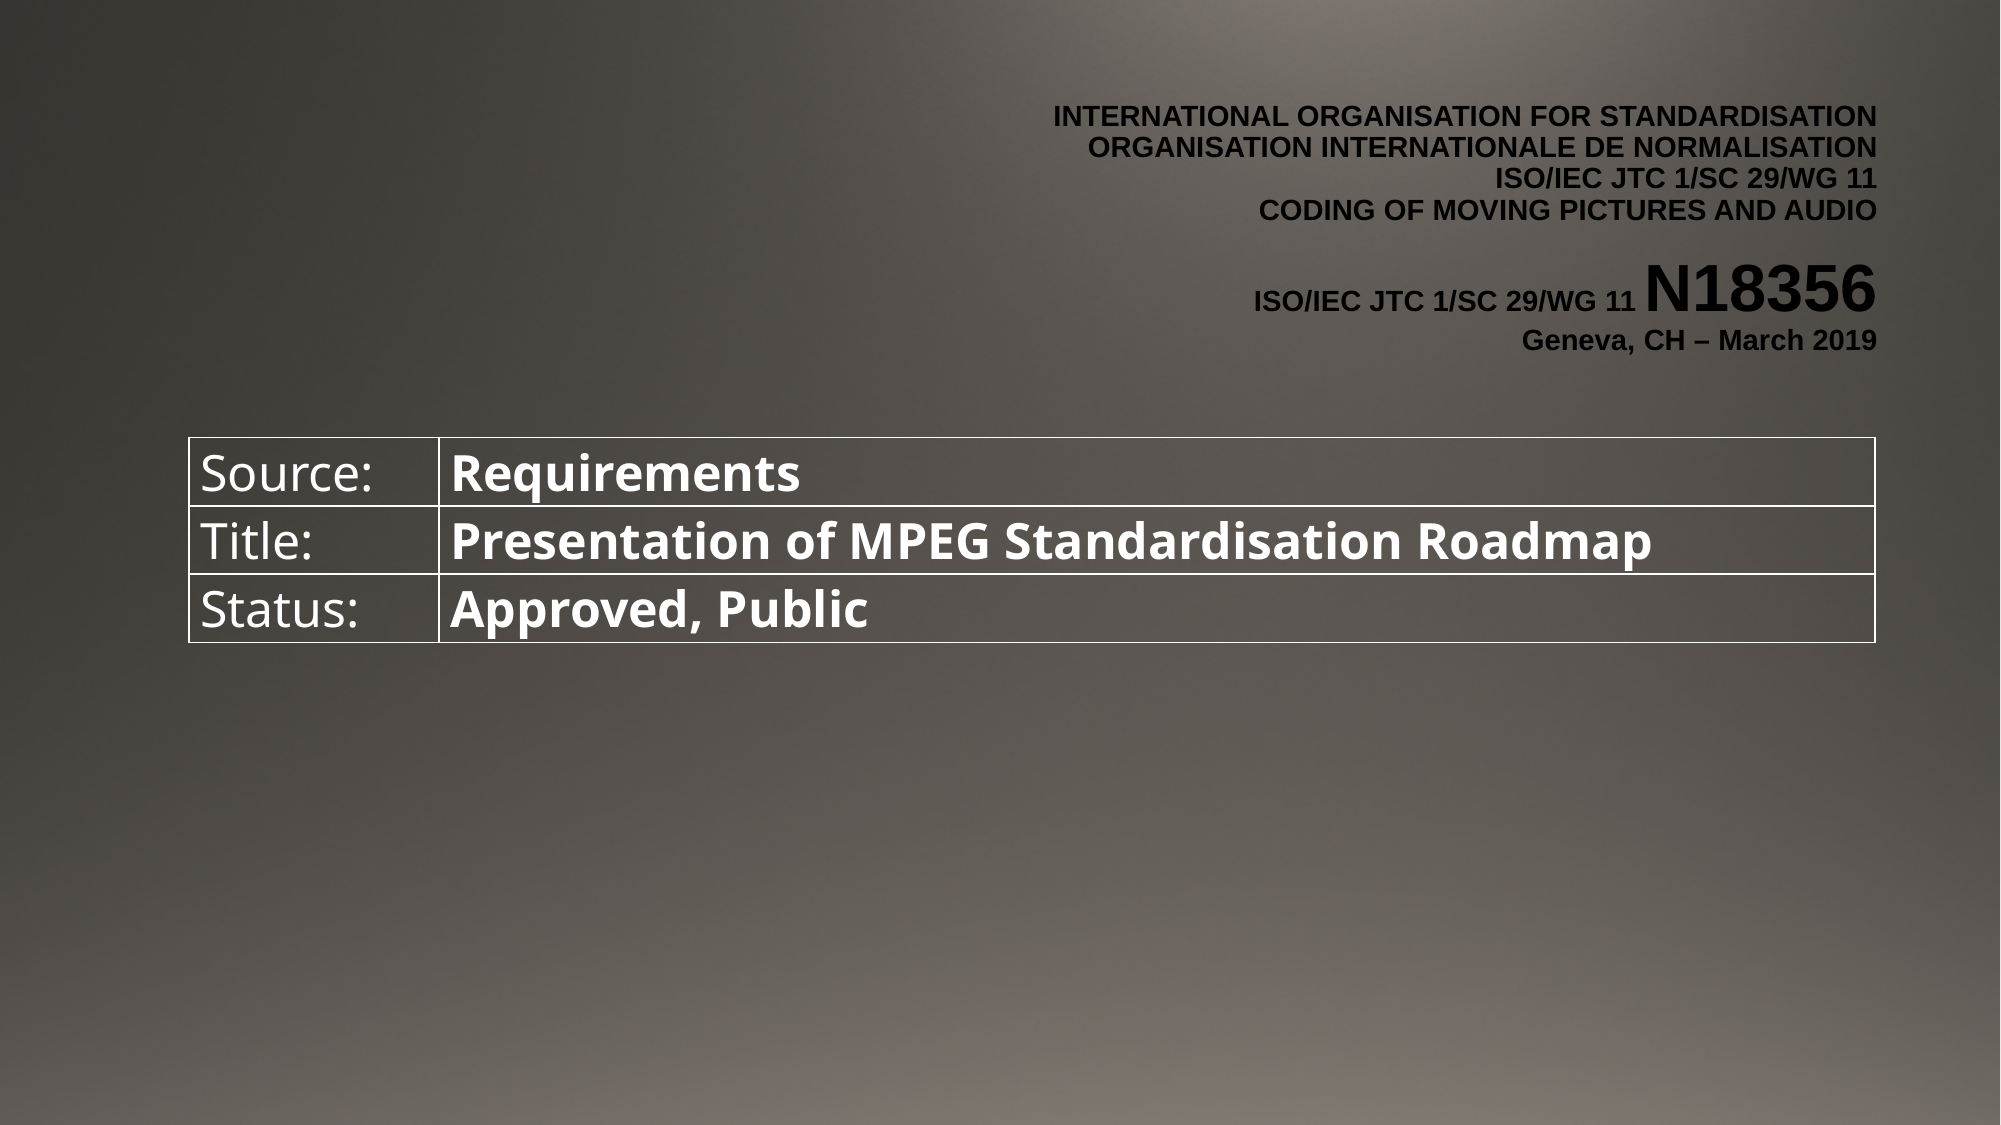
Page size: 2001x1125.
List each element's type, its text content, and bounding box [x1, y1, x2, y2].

table_cell Status: [190, 575, 438, 642]
table_cell Approved, Public [440, 575, 1874, 642]
picture [0, 0, 2001, 1125]
table_header Source: [190, 438, 438, 505]
title INTERNATIONAL ORGANISATION FOR STANDARDISATION ORGANISATION INTERNATIONALE DE NORMALISATION ISO/IEC JTC 1/SC 29/WG 11 CODING OF MOVING PICTURES AND AUDIO ISO/IEC JTC 1/SC 29/WG 11 N18356 Geneva, CH – March 2019 [324, 93, 1893, 365]
table_cell Title: [190, 507, 438, 573]
table_header Requirements [440, 438, 1874, 505]
table_cell Presentation of MPEG Standardisation Roadmap [440, 507, 1874, 573]
